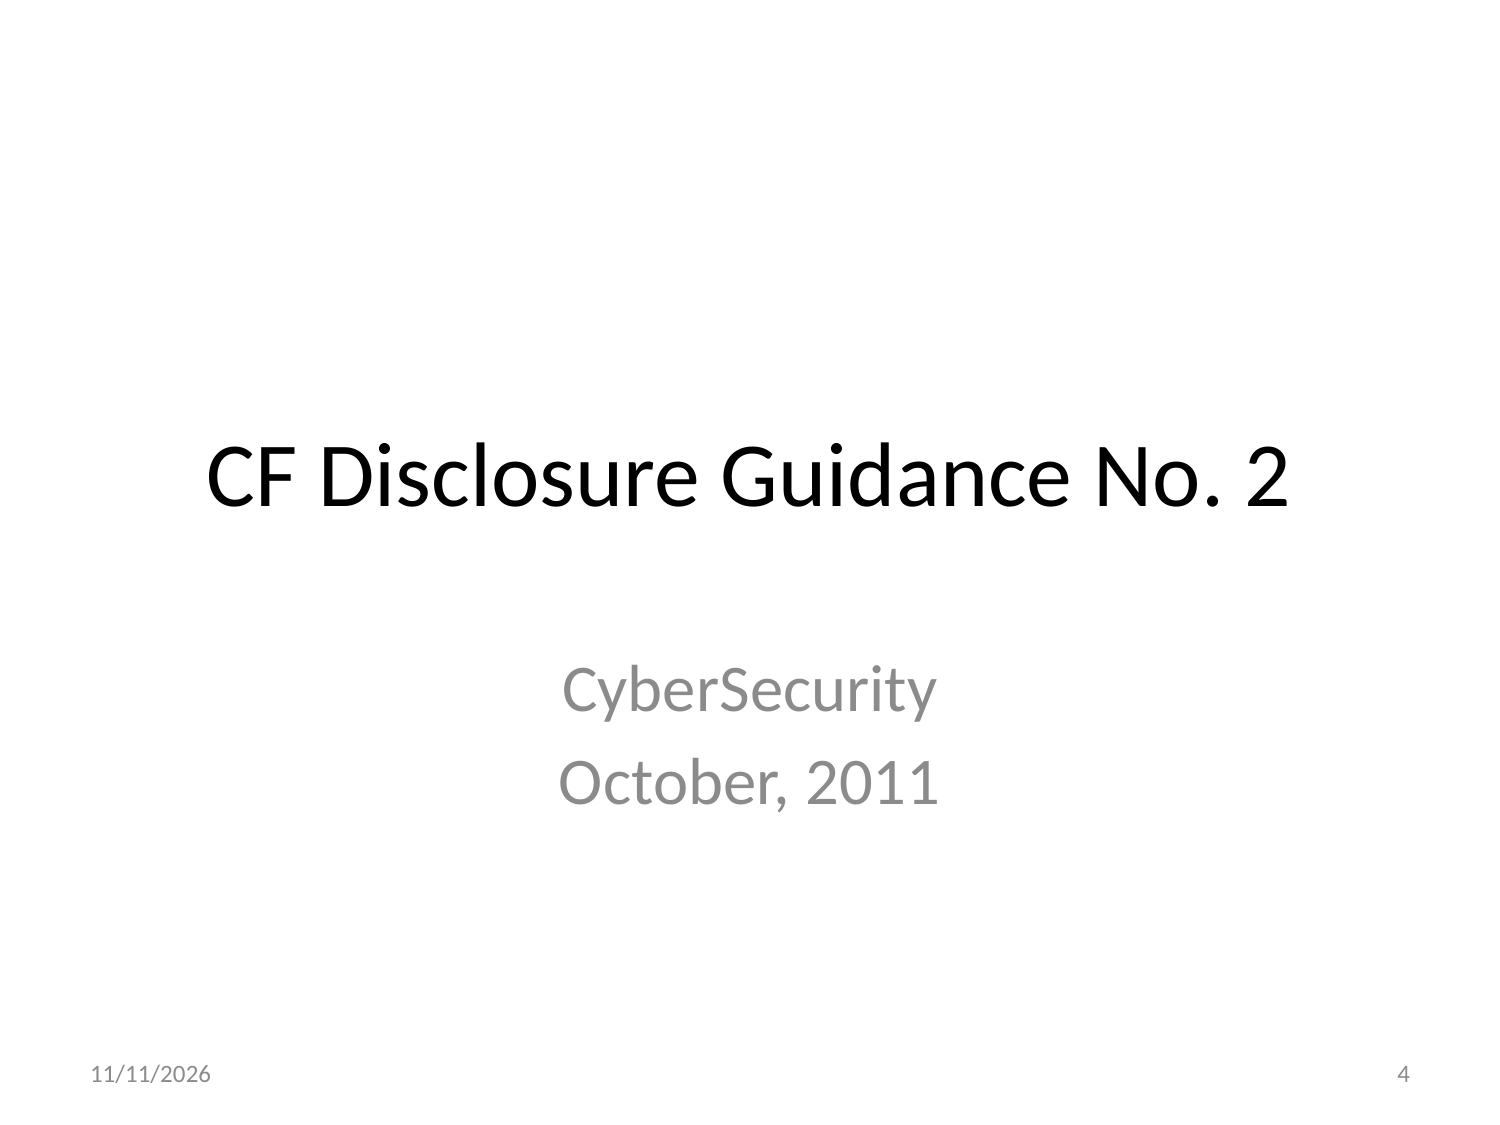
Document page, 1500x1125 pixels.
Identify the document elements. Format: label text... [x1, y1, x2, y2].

subtitle CyberSecurity October, 2011 [225, 637, 1275, 925]
slide_number 4 [1074, 1042, 1425, 1103]
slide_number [75, 1042, 425, 1103]
title CF Disclosure Guidance No. 2 [112, 349, 1388, 591]
